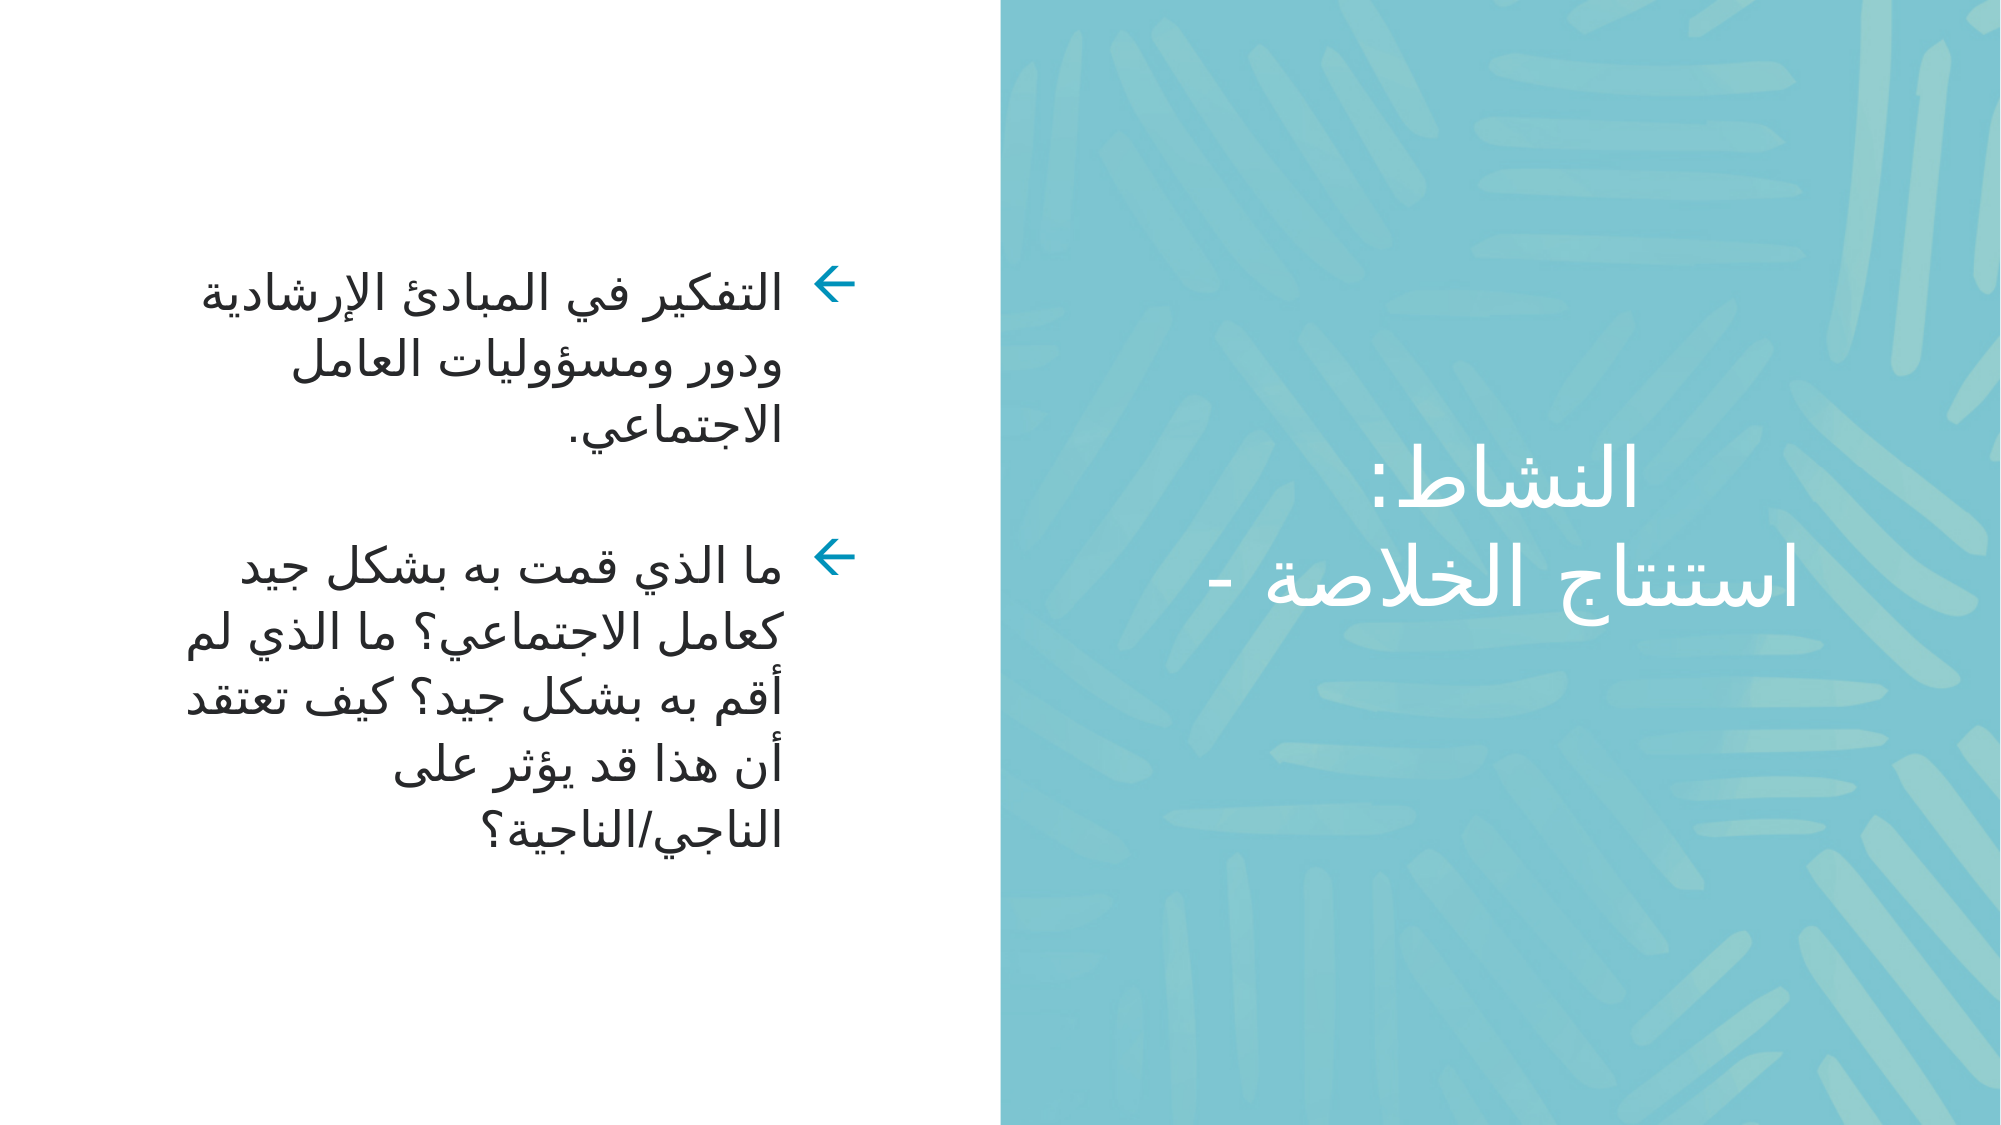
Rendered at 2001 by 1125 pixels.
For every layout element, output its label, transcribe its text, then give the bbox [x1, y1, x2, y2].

list التفكير في المبادئ الإرشادية ودور ومسؤوليات العامل الاجتماعي. ما الذي قمت به بشكل جيد كعامل الاجتماعي؟ ما الذي لم أقم به بشكل جيد؟ كيف تعتقد أن هذا قد يؤثر على الناجي/الناجية؟ [132, 140, 868, 971]
title النشاط: استنتاج الخلاصة - [1112, 396, 1896, 651]
picture [0, 0, 2001, 1125]
